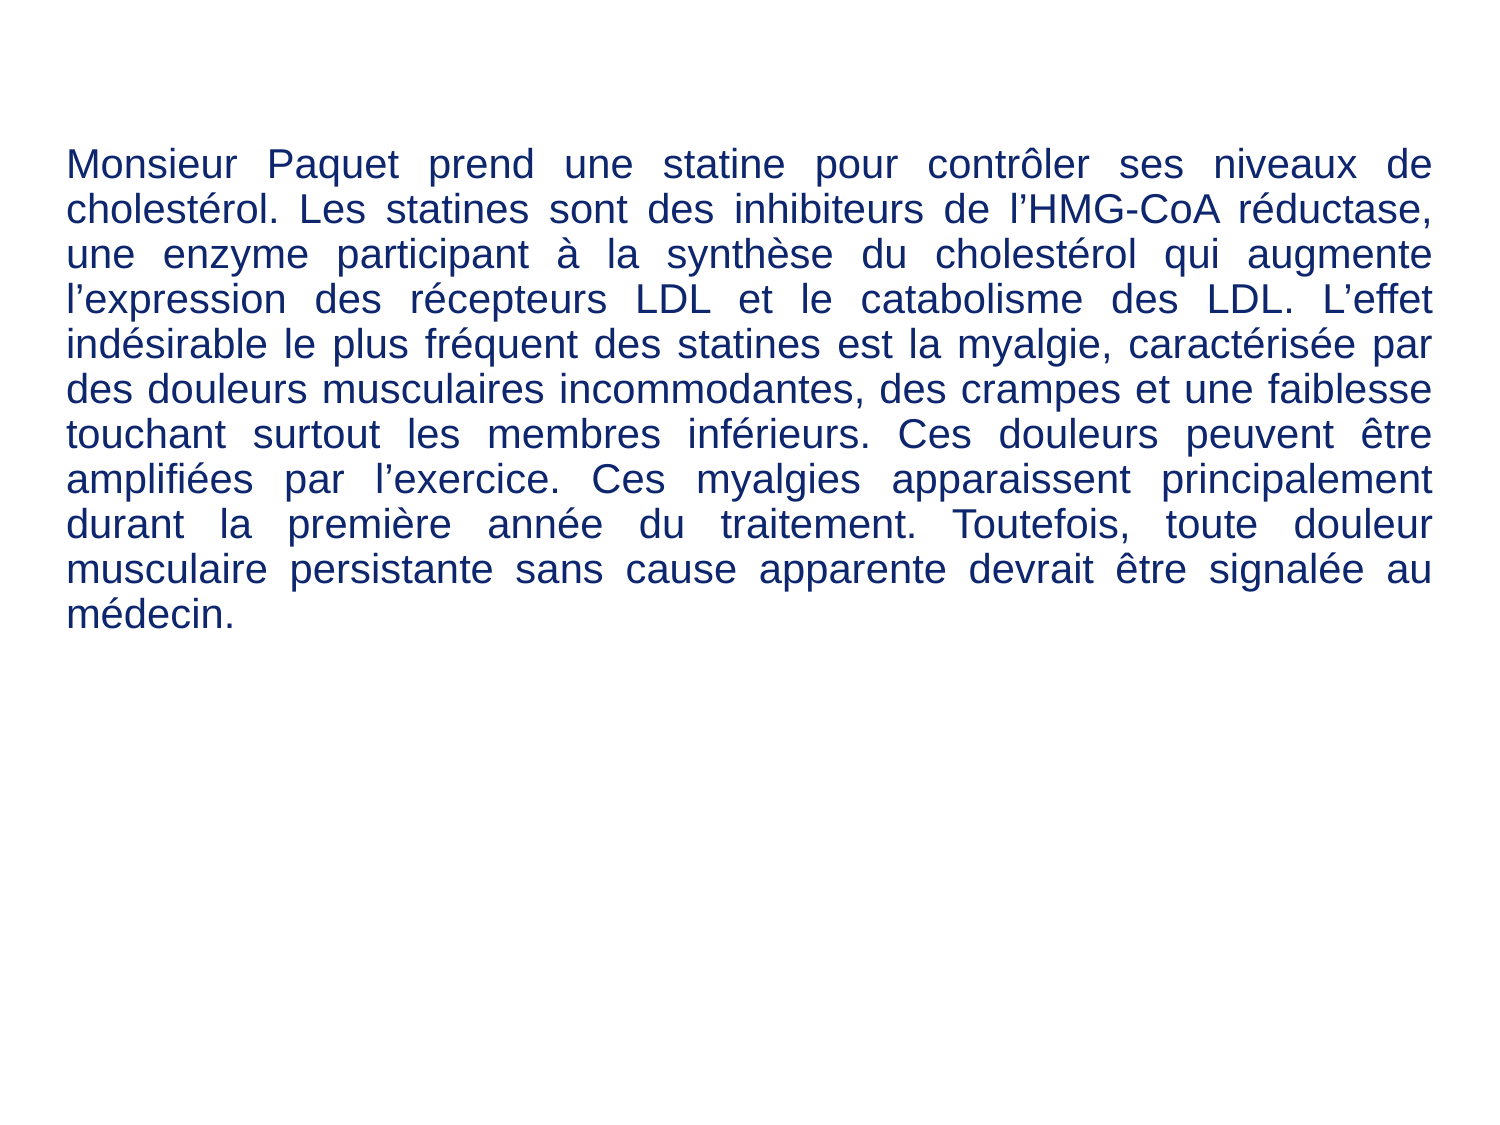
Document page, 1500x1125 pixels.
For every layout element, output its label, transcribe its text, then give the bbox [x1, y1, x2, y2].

list Monsieur Paquet prend une statine pour contrôler ses niveaux de cholestérol. Les statines sont des inhibiteurs de l’HMG-CoA réductase, une enzyme participant à la synthèse du cholestérol qui augmente l’expression des récepteurs LDL et le catabolisme des LDL. L’effet indésirable le plus fréquent des statines est la myalgie, caractérisée par des douleurs musculaires incommodantes, des crampes et une faiblesse touchant surtout les membres inférieurs. Ces douleurs peuvent être amplifiées par l’exercice. Ces myalgies apparaissent principalement durant la première année du traitement. Toutefois, toute douleur musculaire persistante sans cause apparente devrait être signalée au médecin. [51, 127, 1449, 688]
